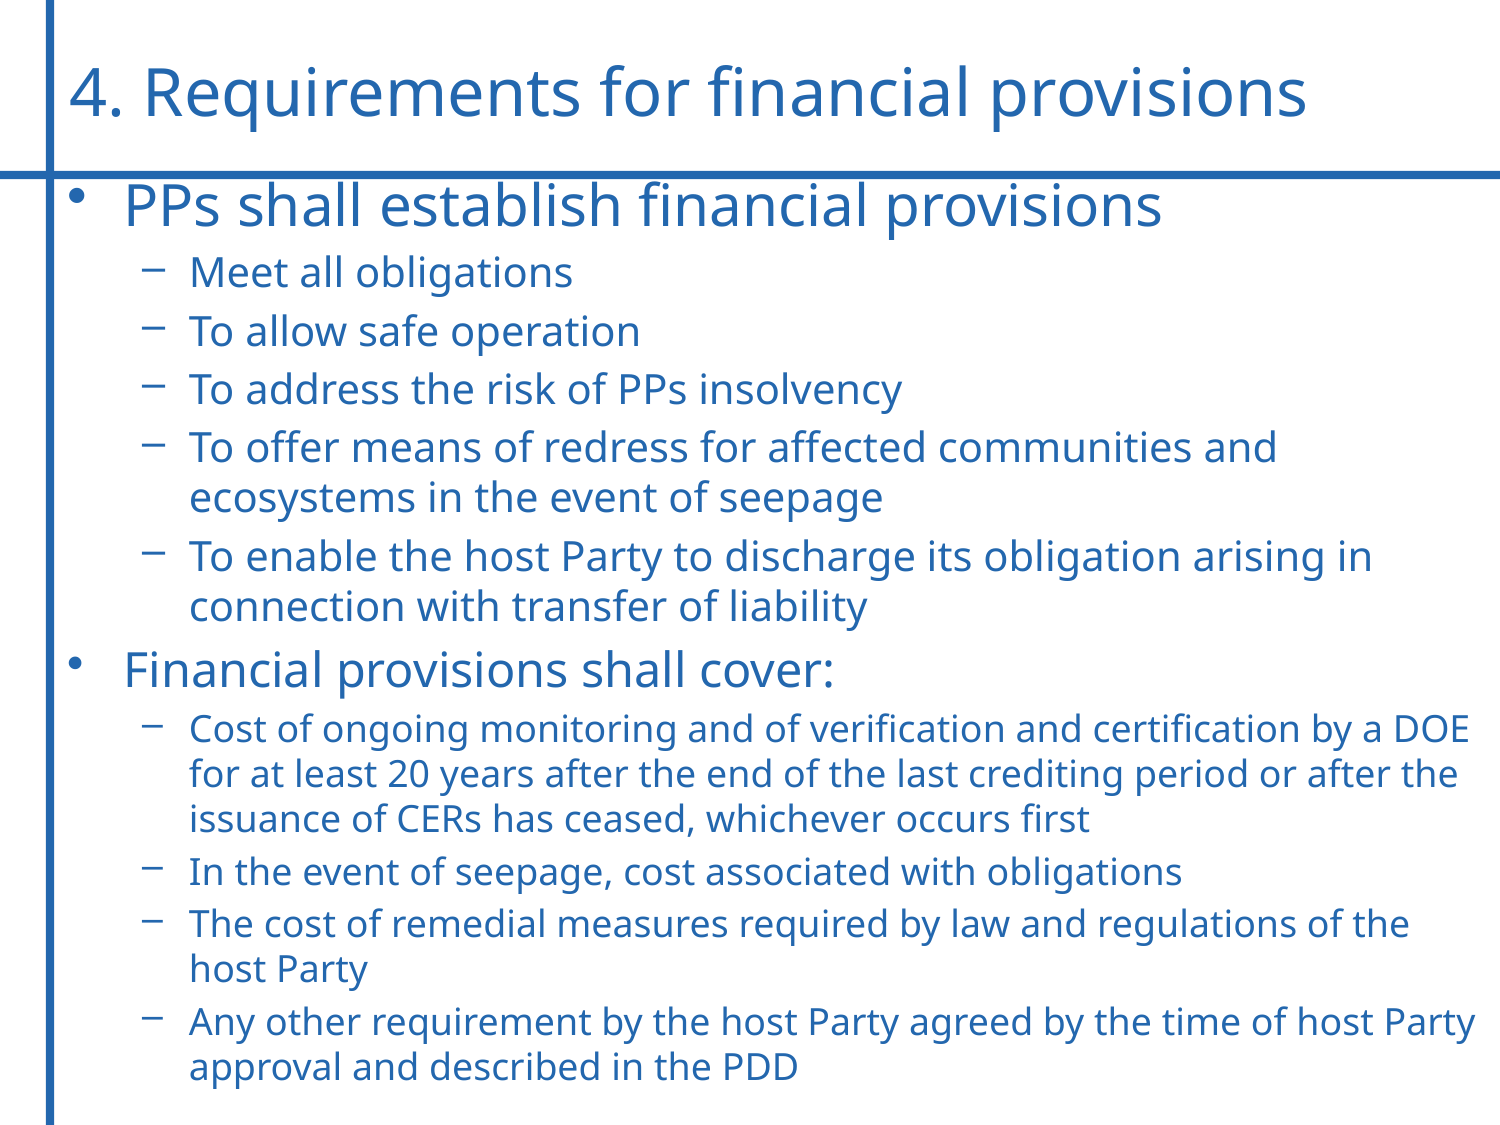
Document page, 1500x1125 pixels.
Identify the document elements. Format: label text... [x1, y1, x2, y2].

list PPs shall establish financial provisions Meet all obligations To allow safe operation To address the risk of PPs insolvency To offer means of redress for affected communities and ecosystems in the event of seepage To enable the host Party to discharge its obligation arising in connection with transfer of liability Financial provisions shall cover: Cost of ongoing monitoring and of verification and certification by a DOE for at least 20 years after the end of the last crediting period or after the issuance of CERs has ceased, whichever occurs first In the event of seepage, cost associated with obligations The cost of remedial measures required by law and regulations of the host Party Any other requirement by the host Party agreed by the time of host Party approval and described in the PDD [51, 160, 1500, 904]
title 4. Requirements for financial provisions [53, 24, 1500, 156]
text_box [866, 1018, 1500, 1123]
